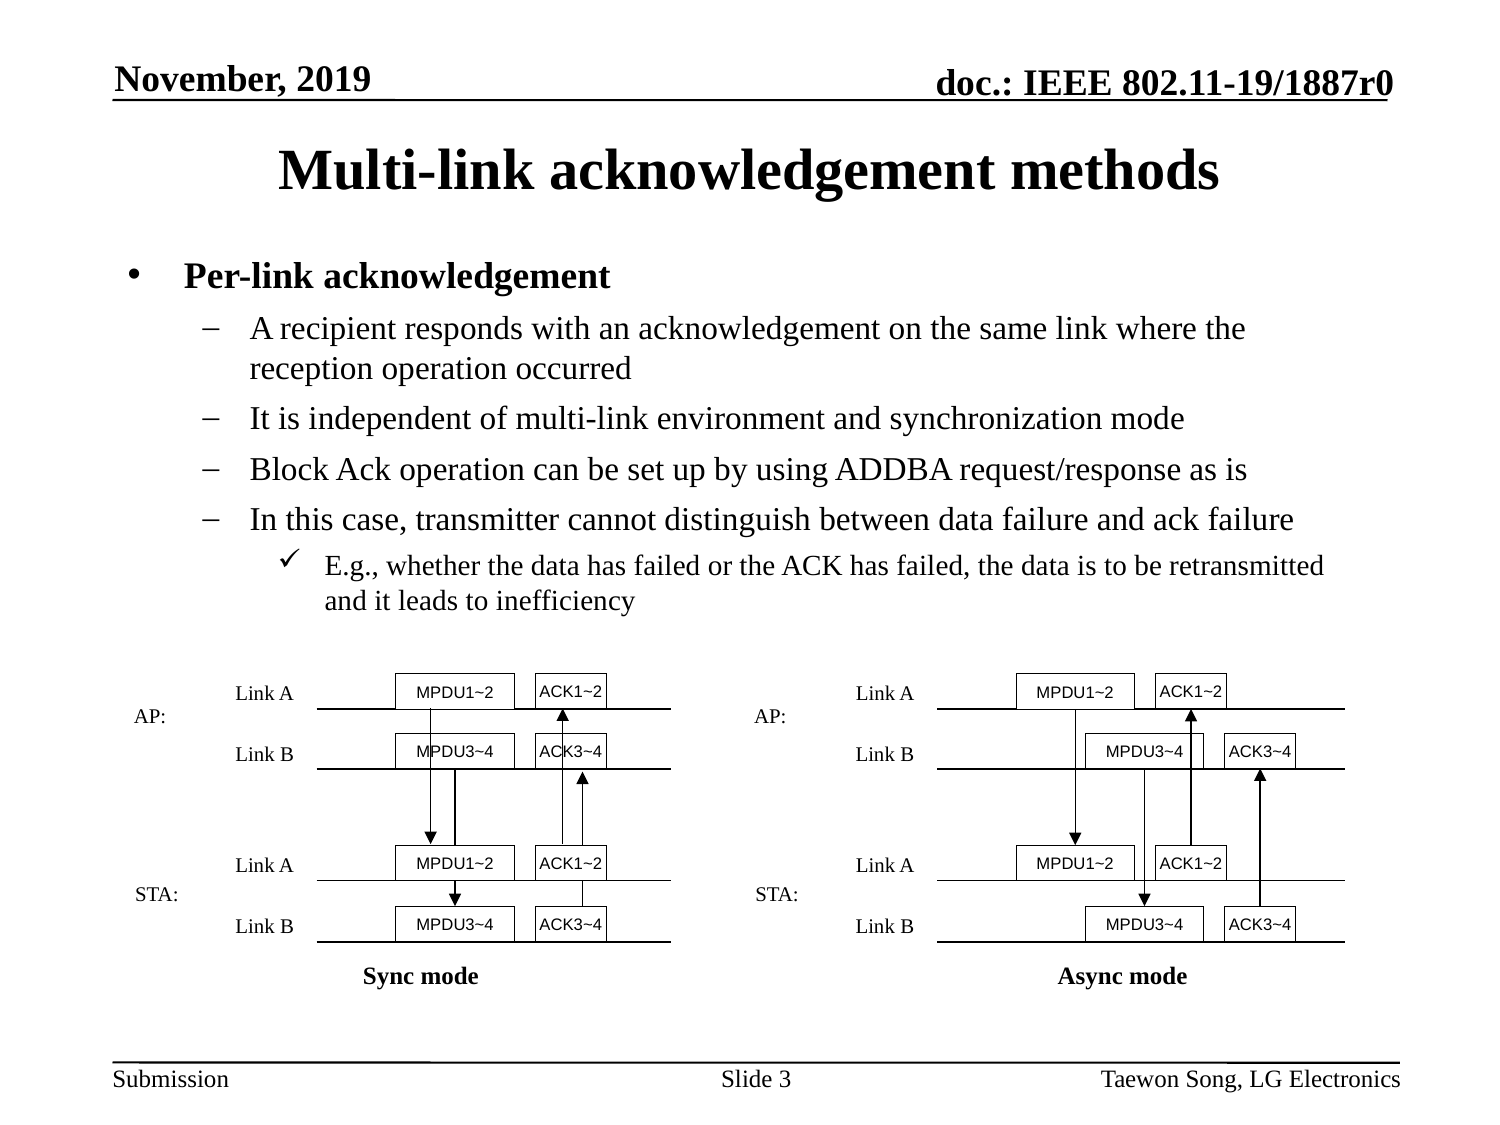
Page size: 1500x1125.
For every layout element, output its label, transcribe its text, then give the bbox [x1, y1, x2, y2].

text_box Async mode [1042, 951, 1203, 997]
text_box ACK1~2 [1155, 845, 1227, 879]
text_box MPDU3~4 [1085, 906, 1204, 940]
text_box ACK3~4 [567, 733, 607, 768]
text_box MPDU3~4 [1196, 733, 1204, 768]
text_box MPDU3~4 [436, 733, 515, 768]
text_box MPDU1~2 [1016, 845, 1135, 879]
text_box ACK1~2 [1155, 673, 1227, 708]
text_box STA: [120, 873, 194, 913]
slide_number Slide 3 [712, 1061, 800, 1123]
text_box MPDU1~2 [460, 845, 515, 879]
title Multi-link acknowledgement methods [112, 112, 1388, 221]
text_box STA: [740, 873, 814, 913]
text_box ACK3~4 [535, 906, 607, 940]
text_box ACK3~4 [535, 733, 558, 768]
text_box Link B [220, 905, 309, 946]
text_box Sync mode [348, 951, 494, 997]
text_box ACK1~2 [535, 845, 578, 879]
text_box ACK1~2 [535, 673, 607, 708]
text_box MPDU3~4 [395, 733, 426, 768]
text_box Link B [840, 733, 930, 773]
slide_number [114, 54, 423, 100]
text_box MPDU1~2 [395, 845, 450, 879]
text_box MPDU1~2 [1016, 673, 1135, 708]
text_box Link A [840, 844, 930, 884]
text_box MPDU3~4 [1085, 733, 1186, 768]
text_box AP: [739, 695, 802, 735]
footer Taewon Song, LG Electronics [878, 1061, 1402, 1093]
text_box ACK3~4 [1224, 906, 1296, 940]
text_box MPDU3~4 [395, 906, 515, 940]
text_box Link A [220, 672, 309, 713]
text_box Link A [220, 844, 309, 884]
text_box MPDU1~2 [395, 673, 515, 708]
text_box Link A [840, 672, 930, 713]
text_box ACK1~2 [587, 845, 607, 879]
text_box Link B [220, 733, 309, 773]
text_box ACK3~4 [1224, 733, 1296, 768]
list Per-link acknowledgement A recipient responds with an acknowledgement on the same link where the reception operation occurred It is independent of multi-link environment and synchronization mode Block Ack operation can be set up by using ADDBA request/response as is In this case, transmitter cannot distinguish between data failure and ack failure E.g., whether the data has failed or the ACK has failed, the data is to be retransmitted and it leads to inefficiency [112, 243, 1388, 1000]
text_box AP: [119, 695, 182, 735]
text_box Link B [840, 905, 930, 946]
